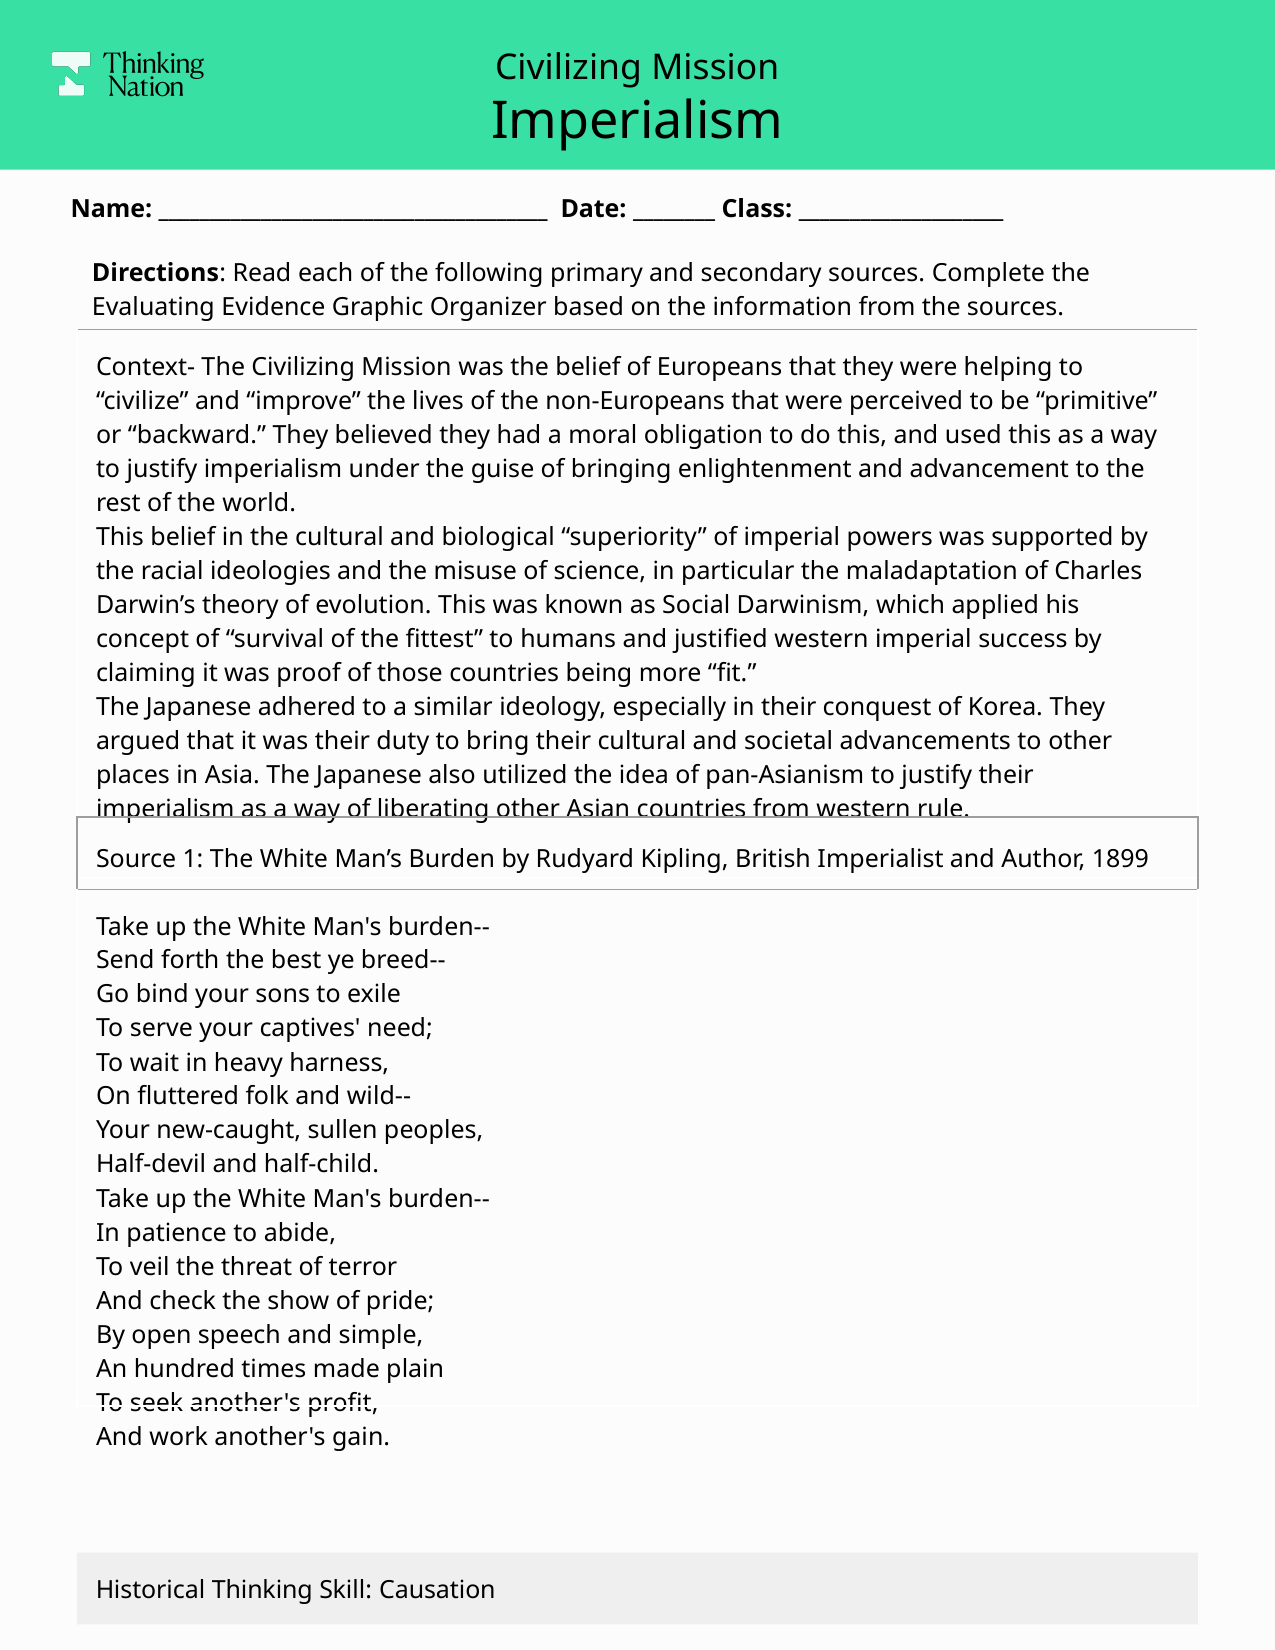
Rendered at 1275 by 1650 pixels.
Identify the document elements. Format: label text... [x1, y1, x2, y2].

text_box Directions: Read each of the following primary and secondary sources. Complete the Evaluating Evidence Graphic Organizer based on the information from the sources. [76, 237, 1198, 336]
table_header Source 1: The White Man’s Burden by Rudyard Kipling, British Imperialist and Author, 1899 [78, 818, 1197, 889]
picture [35, 37, 210, 110]
table_cell Take up the White Man's burden-- Send forth the best ye breed-- Go bind your sons to exile To serve your captives' need; To wait in heavy harness, On fluttered folk and wild-- Your new-caught, sullen peoples, Half-devil and half-child. Take up the White Man's burden-- In patience to abide, To veil the threat of terror And check the show of pride; By open speech and simple, An hundred times made plain To seek another's profit, And work another's gain. [78, 890, 1197, 1405]
text_box Name: ______________________________________ Date: ________ Class: ____________________ [55, 177, 1223, 237]
table_header Context- The Civilizing Mission was the belief of Europeans that they were helping to “civilize” and “improve” the lives of the non-Europeans that were perceived to be “primitive” or “backward.” They believed they had a moral obligation to do this, and used this as a way to justify imperialism under the guise of bringing enlightenment and advancement to the rest of the world. This belief in the cultural and biological “superiority” of imperial powers was supported by the racial ideologies and the misuse of science, in particular the maladaptation of Charles Darwin’s theory of evolution. This was known as Social Darwinism, which applied his concept of “survival of the fittest” to humans and justified western imperial success by claiming it was proof of those countries being more “fit.” The Japanese adhered to a similar ideology, especially in their conquest of Korea. They argued that it was their duty to bring their cultural and societal advancements to other places in Asia. The Japanese also utilized the idea of pan-Asianism to justify their imperialism as a way of liberating other Asian countries from western rule. [78, 336, 1197, 816]
text_box Historical Thinking Skill: Causation [76, 1552, 1198, 1625]
text_box Civilizing Mission Imperialism [0, 0, 1275, 170]
